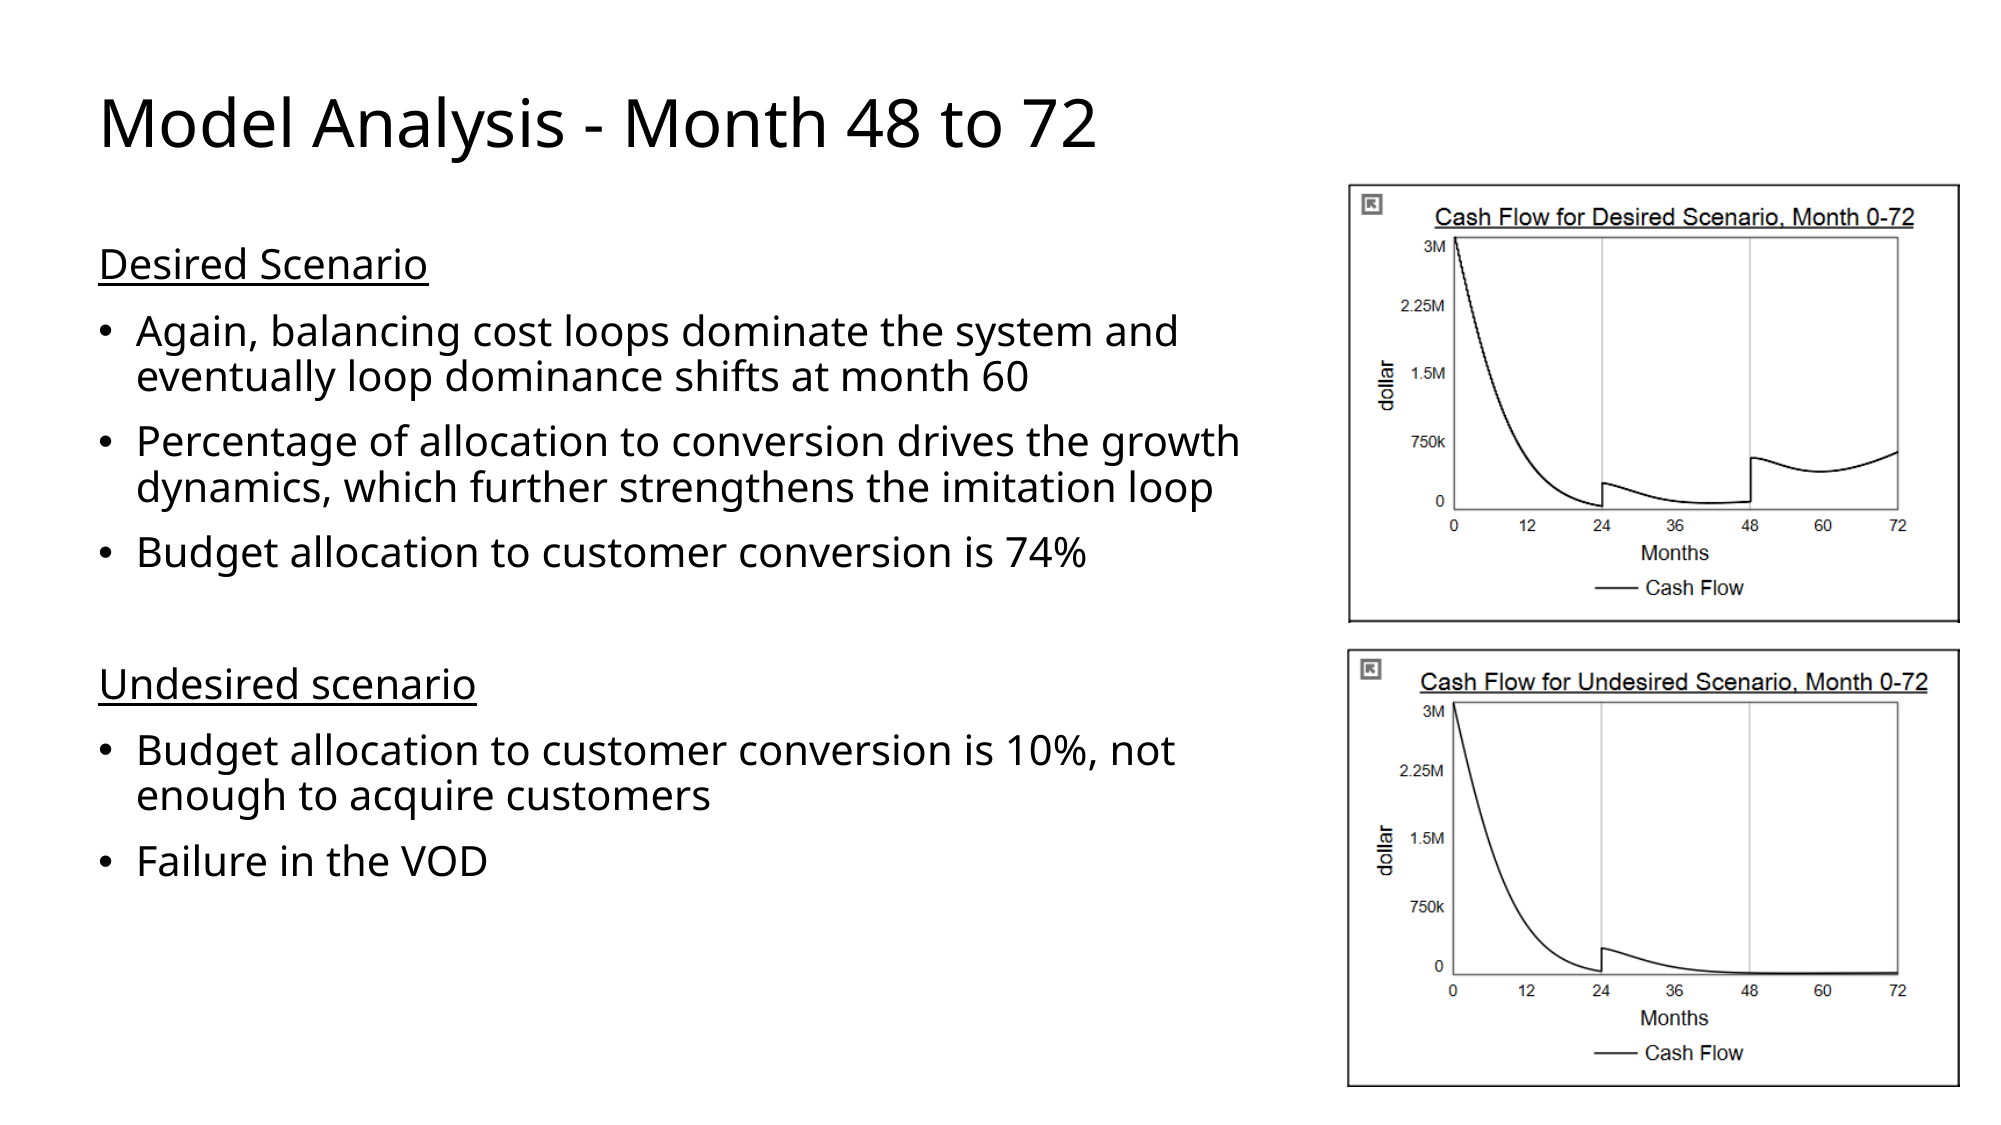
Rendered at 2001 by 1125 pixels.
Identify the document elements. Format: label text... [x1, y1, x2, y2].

title Model Analysis - Month 48 to 72 [83, 71, 1809, 181]
text_box Desired Scenario Again, balancing cost loops dominate the system and eventually loop dominance shifts at month 60 Percentage of allocation to conversion drives the growth dynamics, which further strengthens the imitation loop Budget allocation to customer conversion is 74% Undesired scenario Budget allocation to customer conversion is 10%, not enough to acquire customers Failure in the VOD [83, 236, 1287, 1105]
picture [1345, 179, 1961, 623]
picture [1345, 646, 1961, 1088]
